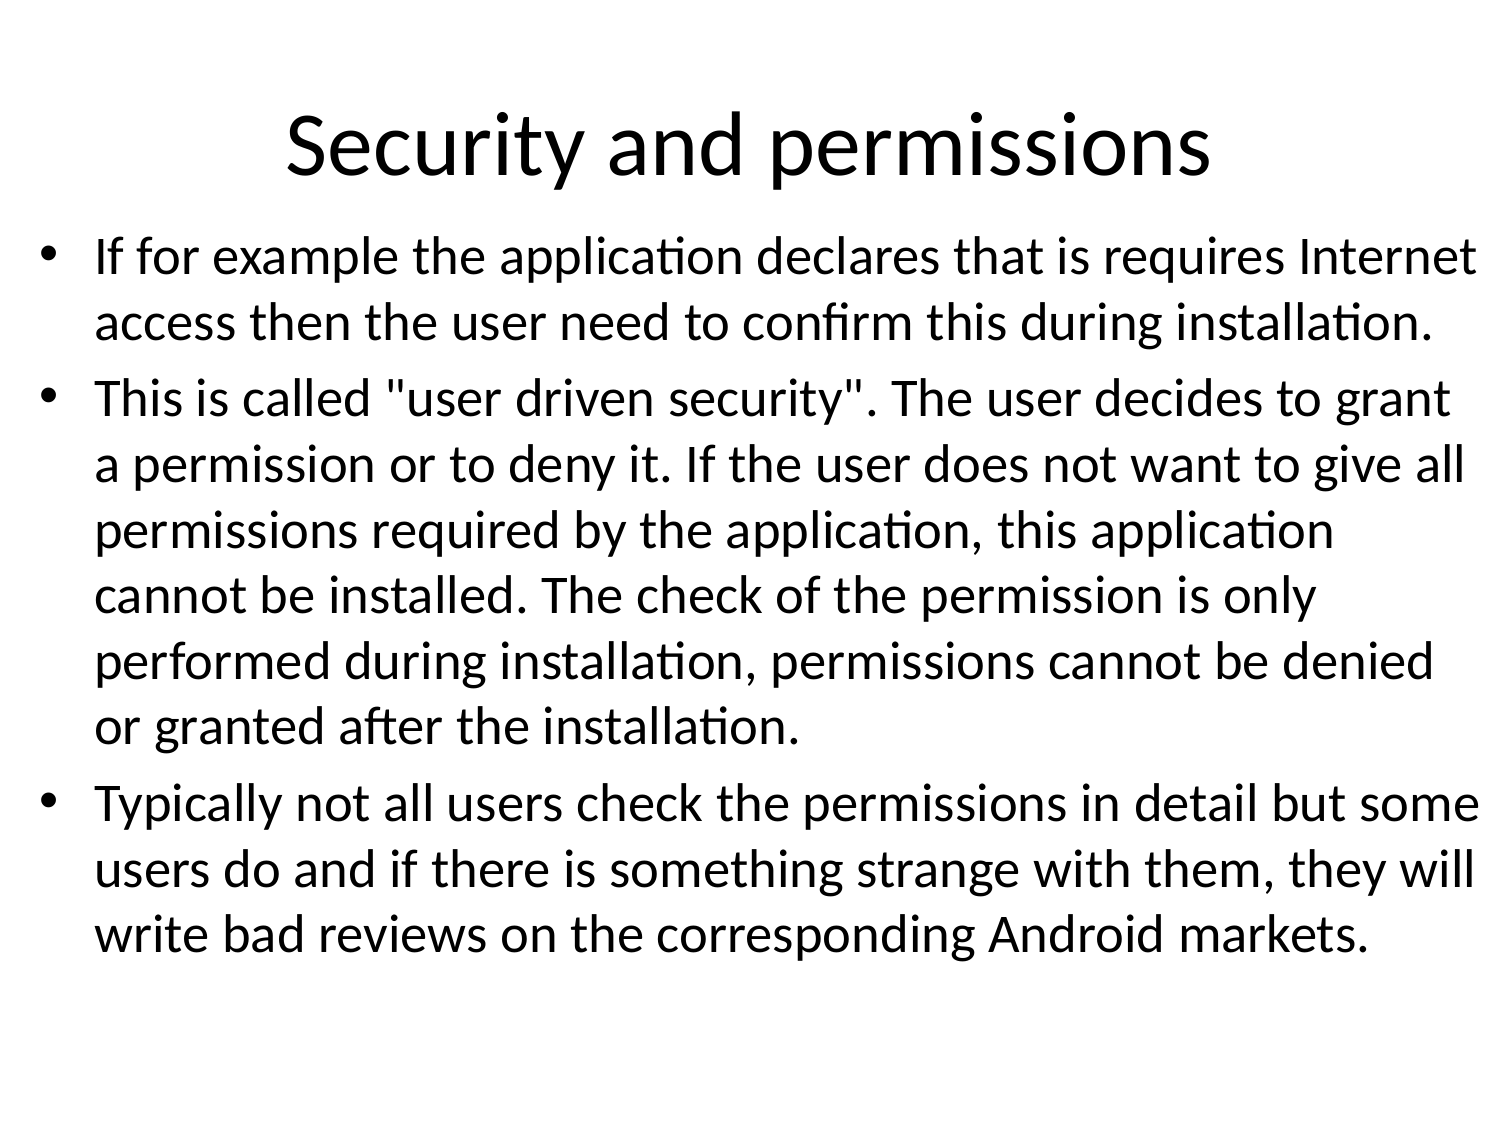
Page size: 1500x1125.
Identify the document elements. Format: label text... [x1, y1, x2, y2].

title Security and permissions [75, 45, 1425, 212]
list If for example the application declares that is requires Internet access then the user need to confirm this during installation. This is called "user driven security". The user decides to grant a permission or to deny it. If the user does not want to give all permissions required by the application, this application cannot be installed. The check of the permission is only performed during installation, permissions cannot be denied or granted after the installation. Typically not all users check the permissions in detail but some users do and if there is something strange with them, they will write bad reviews on the corresponding Android markets. [24, 212, 1500, 1005]
